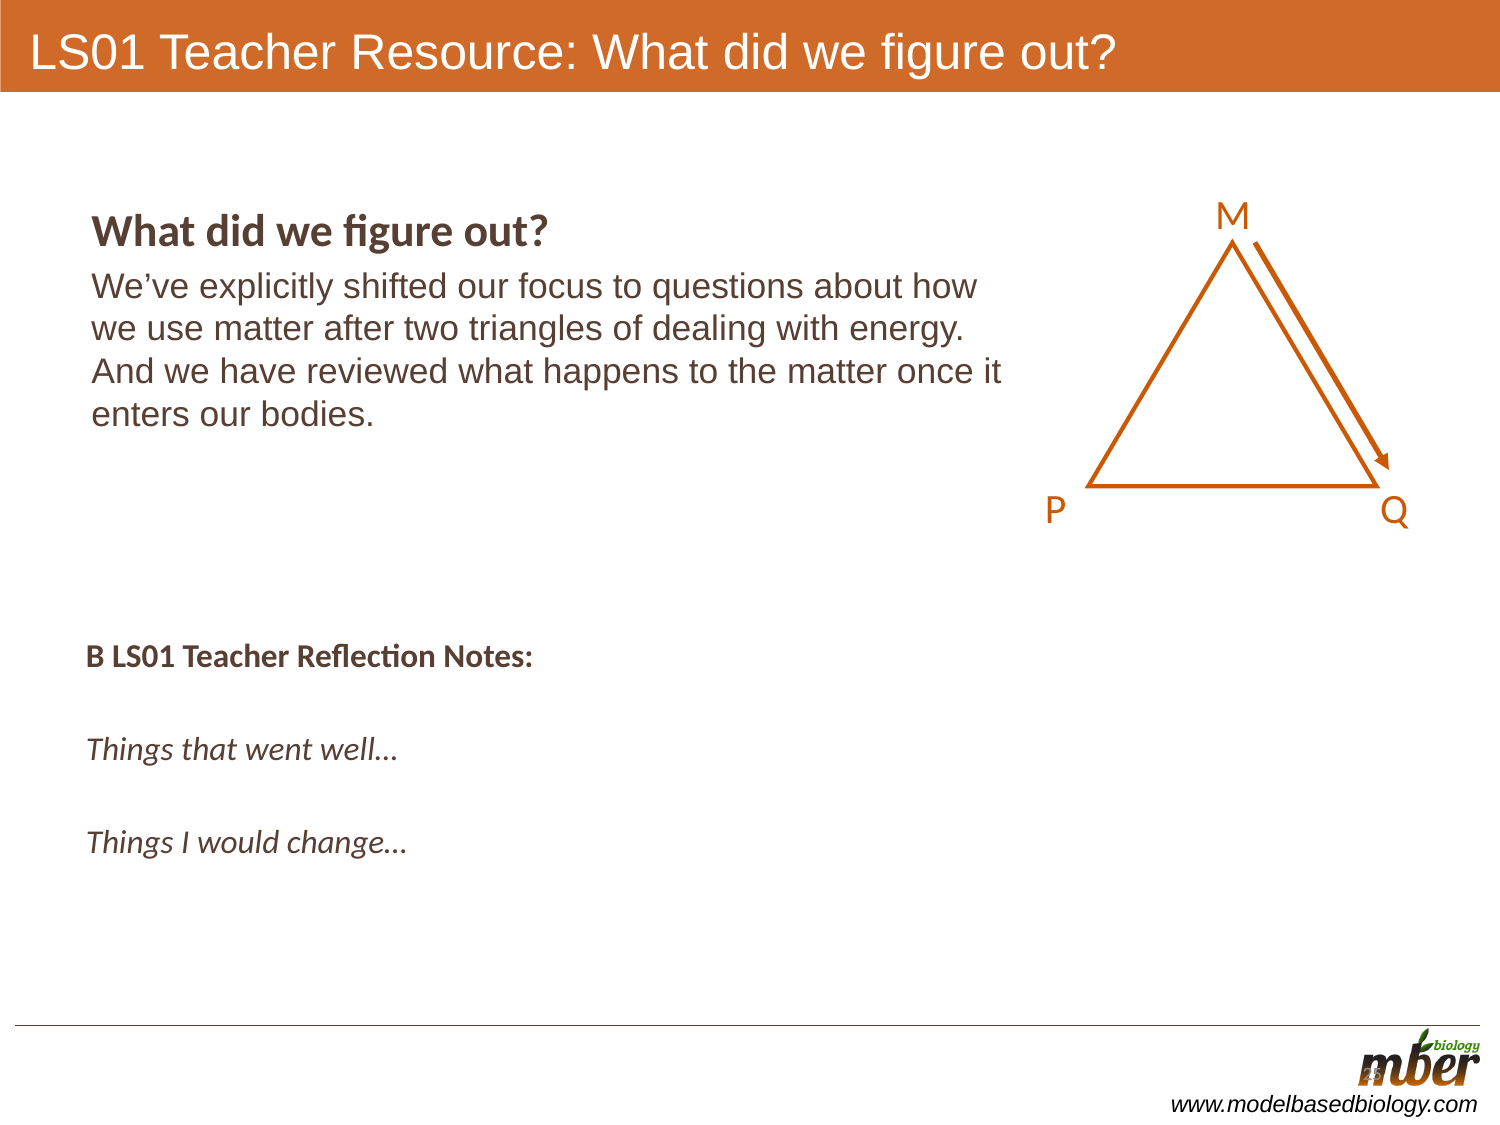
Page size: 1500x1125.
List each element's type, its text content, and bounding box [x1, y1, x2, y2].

text_box B LS01 Teacher Reflection Notes: Things that went well… Things I would change… [71, 626, 1452, 848]
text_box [1254, 242, 1390, 471]
slide_number 25 [1059, 1042, 1397, 1103]
title LS01 Teacher Resource: What did we figure out? [14, 11, 1480, 89]
picture [1358, 1028, 1480, 1086]
text_box What did we figure out? We’ve explicitly shifted our focus to questions about how we use matter after two triangles of dealing with energy. And we have reviewed what happens to the matter once it enters our bodies. [76, 193, 1025, 541]
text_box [1029, 180, 1452, 541]
